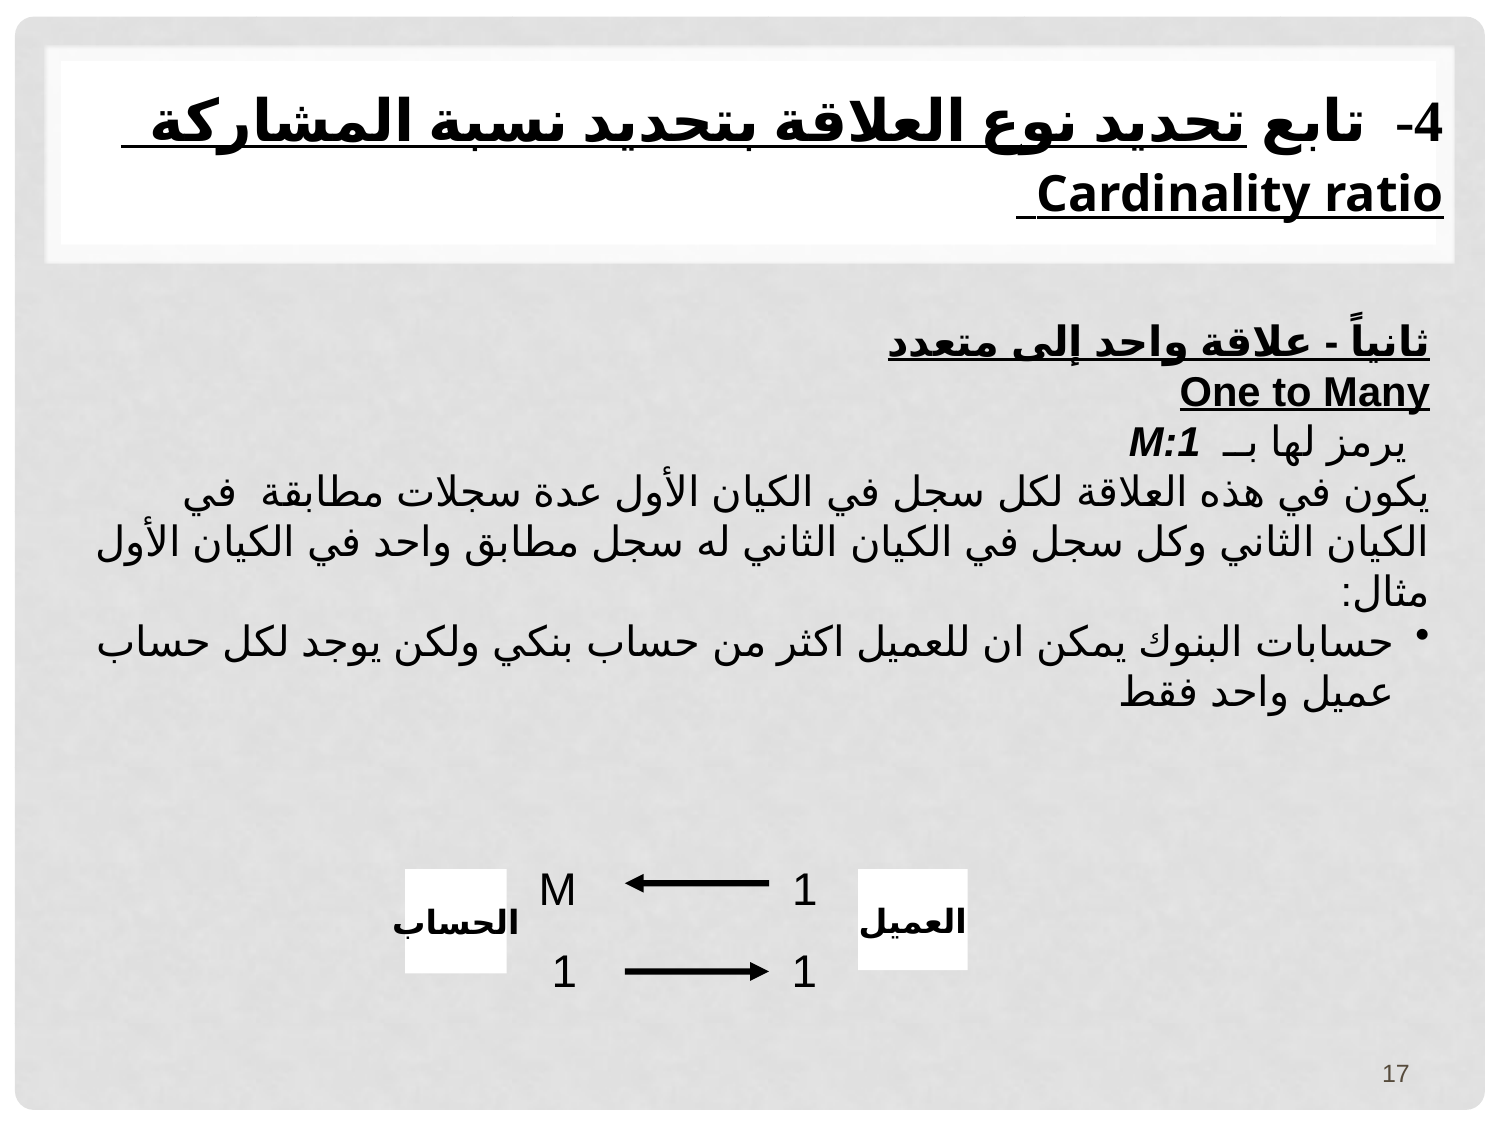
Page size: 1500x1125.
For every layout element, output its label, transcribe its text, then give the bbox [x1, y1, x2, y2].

slide_number 17 [1074, 1042, 1425, 1103]
text_box 4- تابع تحديد نوع العلاقة بتحديد نسبة المشاركة Cardinality ratio [36, 76, 1459, 231]
text_box ثانياً - علاقة واحد إلى متعدد One to Many يرمز لها بــ 1:M يكون في هذه العلاقة لكل سجل في الكيان الأول عدة سجلات مطابقة في الكيان الثاني وكل سجل في الكيان الثاني له سجل مطابق واحد في الكيان الأول مثال: حسابات البنوك يمكن ان للعميل اكثر من حساب بنكي ولكن يوجد لكل حساب عميل واحد فقط [62, 306, 1445, 722]
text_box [264, 833, 1130, 999]
